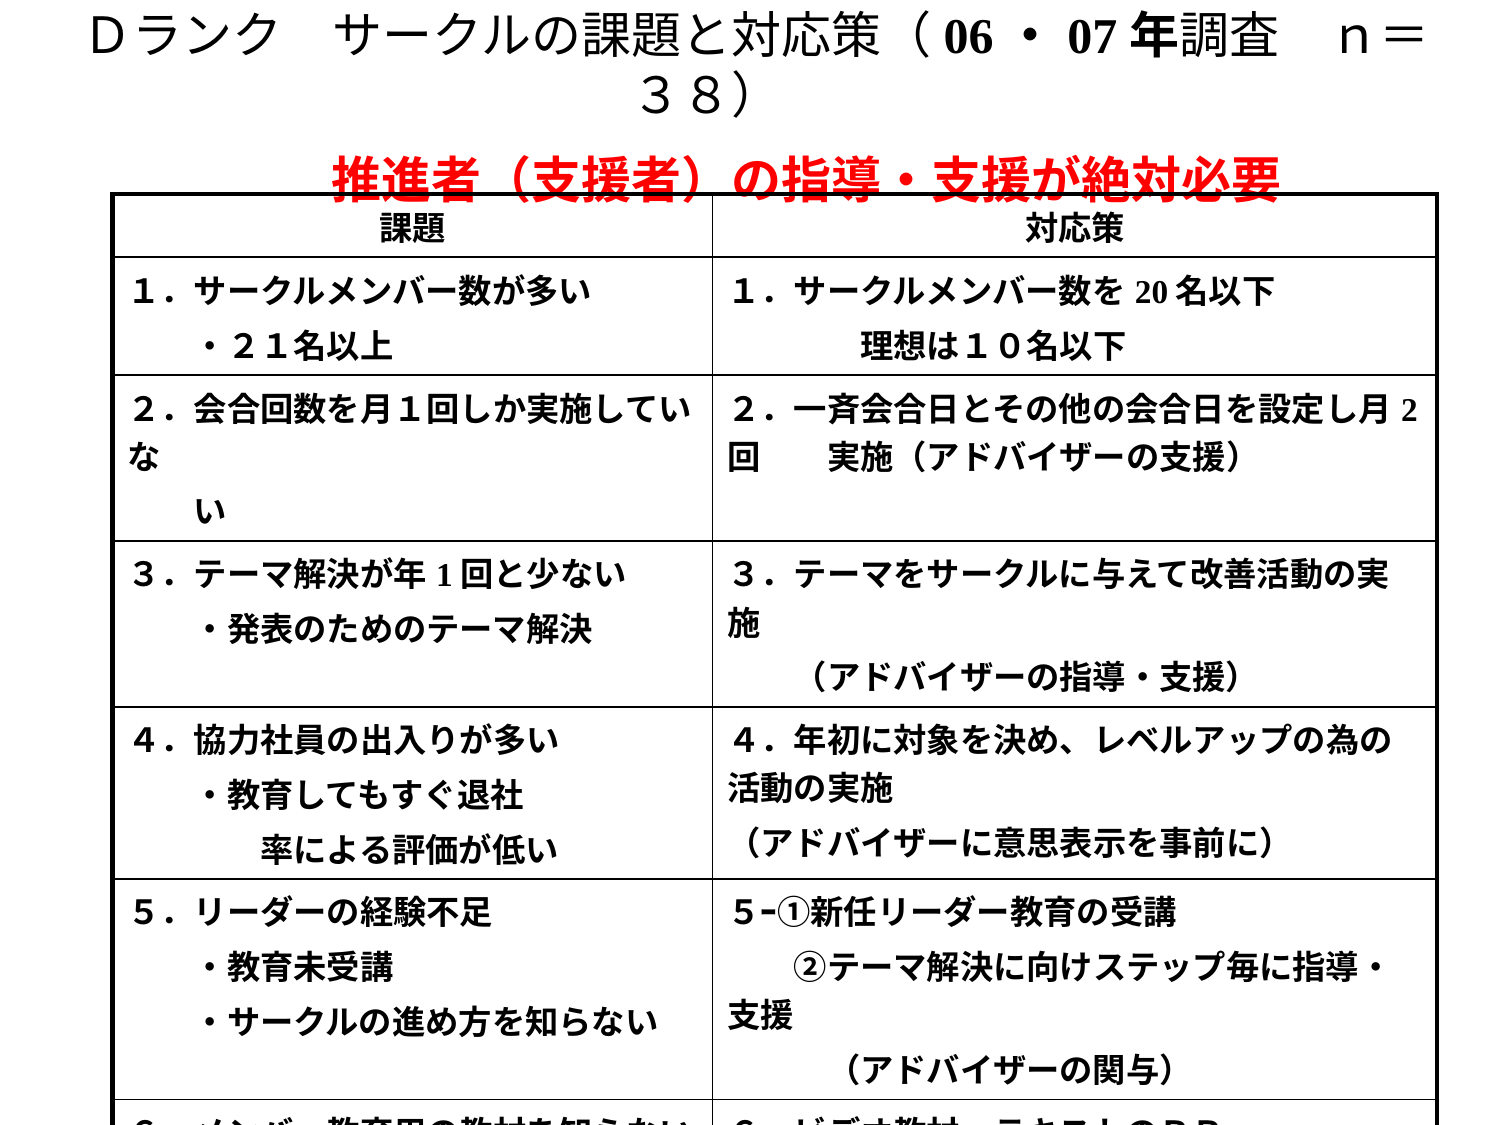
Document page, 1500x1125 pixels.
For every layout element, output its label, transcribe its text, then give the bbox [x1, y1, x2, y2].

table_cell ６．ビデオ教材、テキストのＰＲ ＱＣ7つ道具、新ＱＣ7つ道具、問題解決等 [713, 1100, 1435, 1125]
table_header 課題 [115, 196, 712, 256]
table_cell １．サークルメンバー数が多い ・２１名以上 [115, 258, 712, 374]
table_cell ４．協力社員の出入りが多い ・教育してもすぐ退社 率による評価が低い [115, 708, 712, 878]
table_cell ３．テーマをサークルに与えて改善活動の実施 （アドバイザーの指導・支援） [713, 542, 1435, 706]
table_cell １．サークルメンバー数を20名以下 理想は１０名以下 [713, 258, 1435, 374]
table_cell ２．一斉会合日とその他の会合日を設定し月2回 実施（アドバイザーの支援） [713, 376, 1435, 540]
table_cell ５．リーダーの経験不足 ・教育未受講 ・サークルの進め方を知らない [115, 880, 712, 1099]
table_cell ２．会合回数を月１回しか実施していな い [115, 376, 712, 540]
table_cell ３．テーマ解決が年1回と少ない ・発表のためのテーマ解決 [115, 542, 712, 706]
table_cell ４．年初に対象を決め、レベルアップの為の活動の実施 （アドバイザーに意思表示を事前に） [713, 708, 1435, 878]
title Ｄランク サークルの課題と対応策（06・07年調査 ｎ＝３８） 推進者（支援者）の指導・支援が絶対必要 [50, 37, 1463, 175]
table_cell ５ｰ①新任リーダー教育の受講 ②テーマ解決に向けステップ毎に指導・支援 （アドバイザーの関与） [713, 880, 1435, 1099]
table_cell ６．メンバー教育用の教材を知らない [115, 1100, 712, 1125]
table_header 対応策 [713, 196, 1435, 256]
